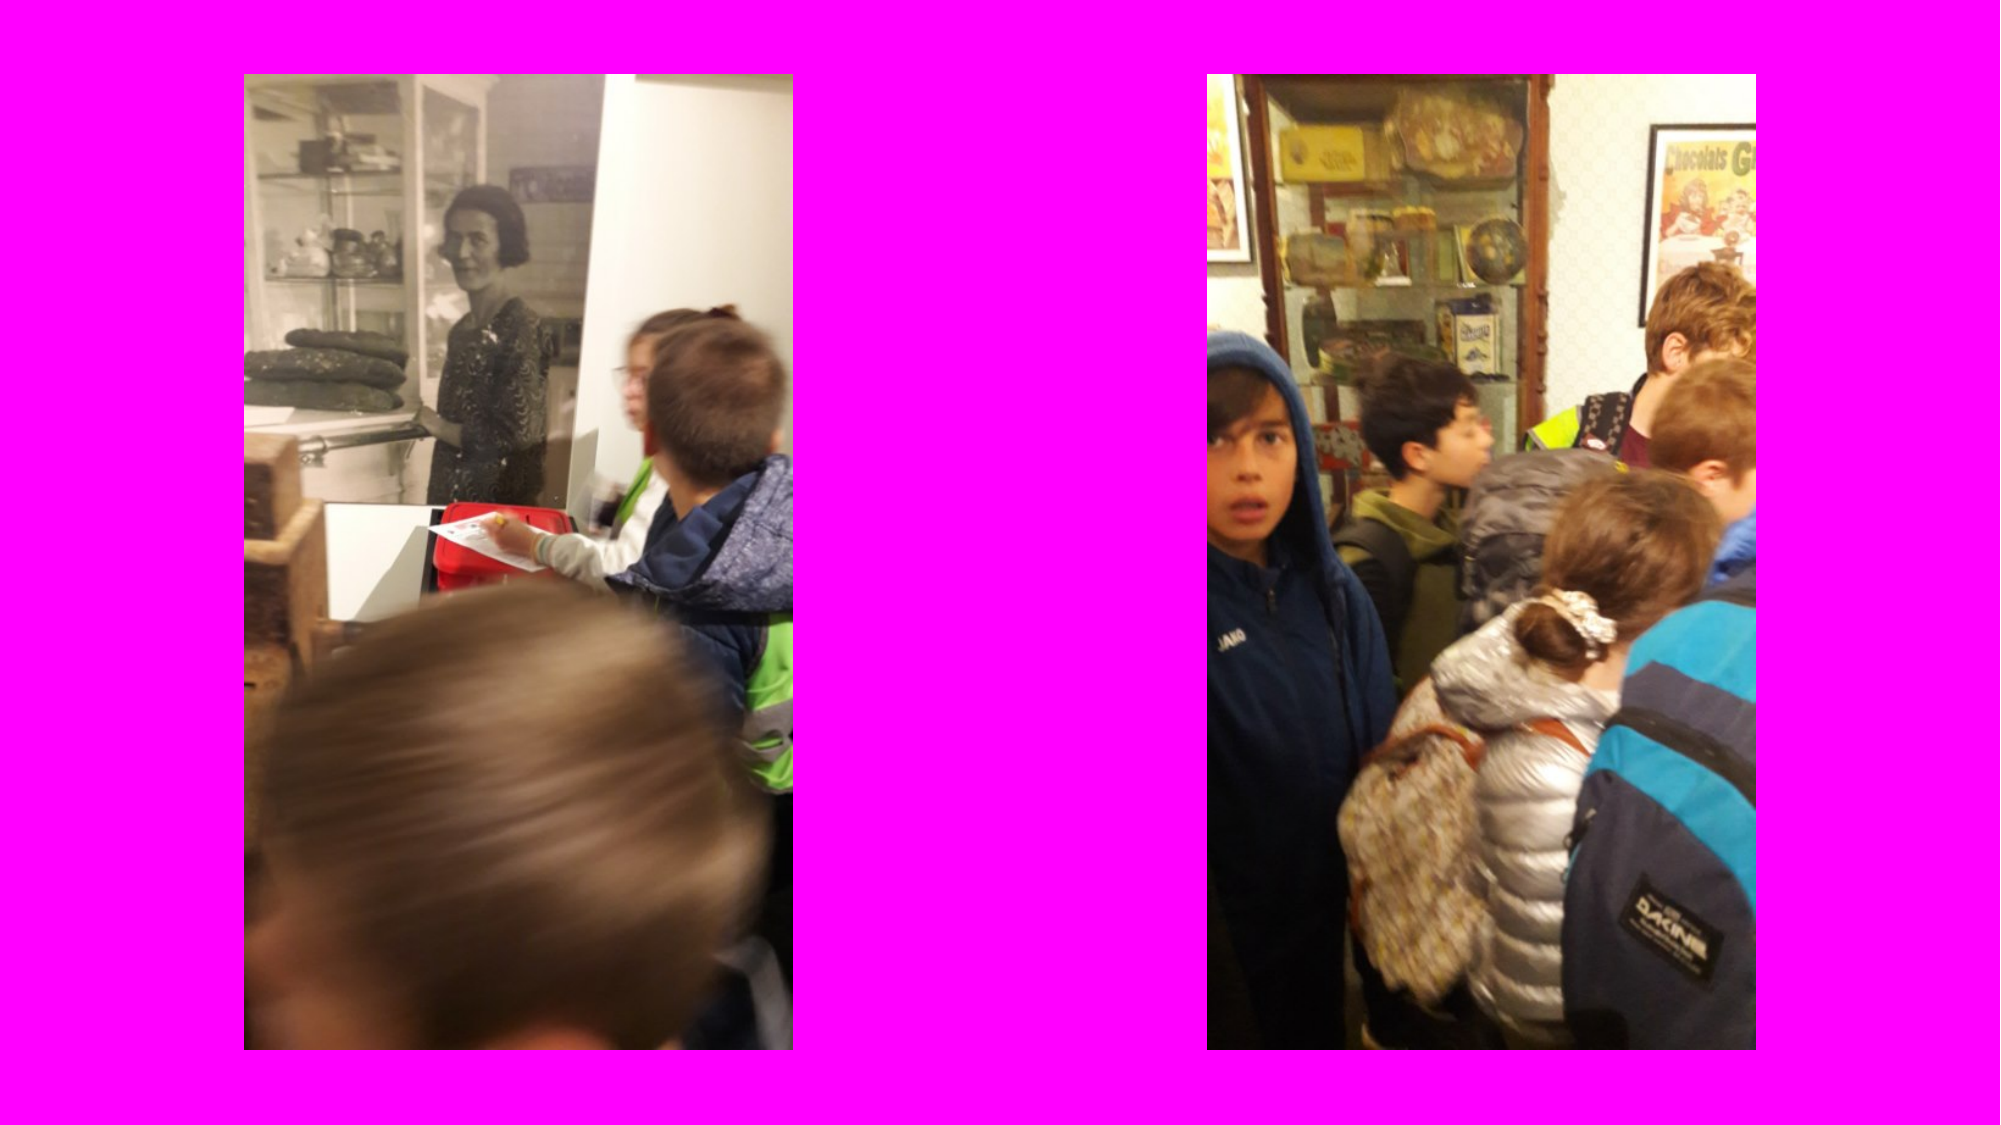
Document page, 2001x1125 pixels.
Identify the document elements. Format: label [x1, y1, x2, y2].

picture [1206, 74, 1756, 1050]
picture [244, 74, 793, 1050]
